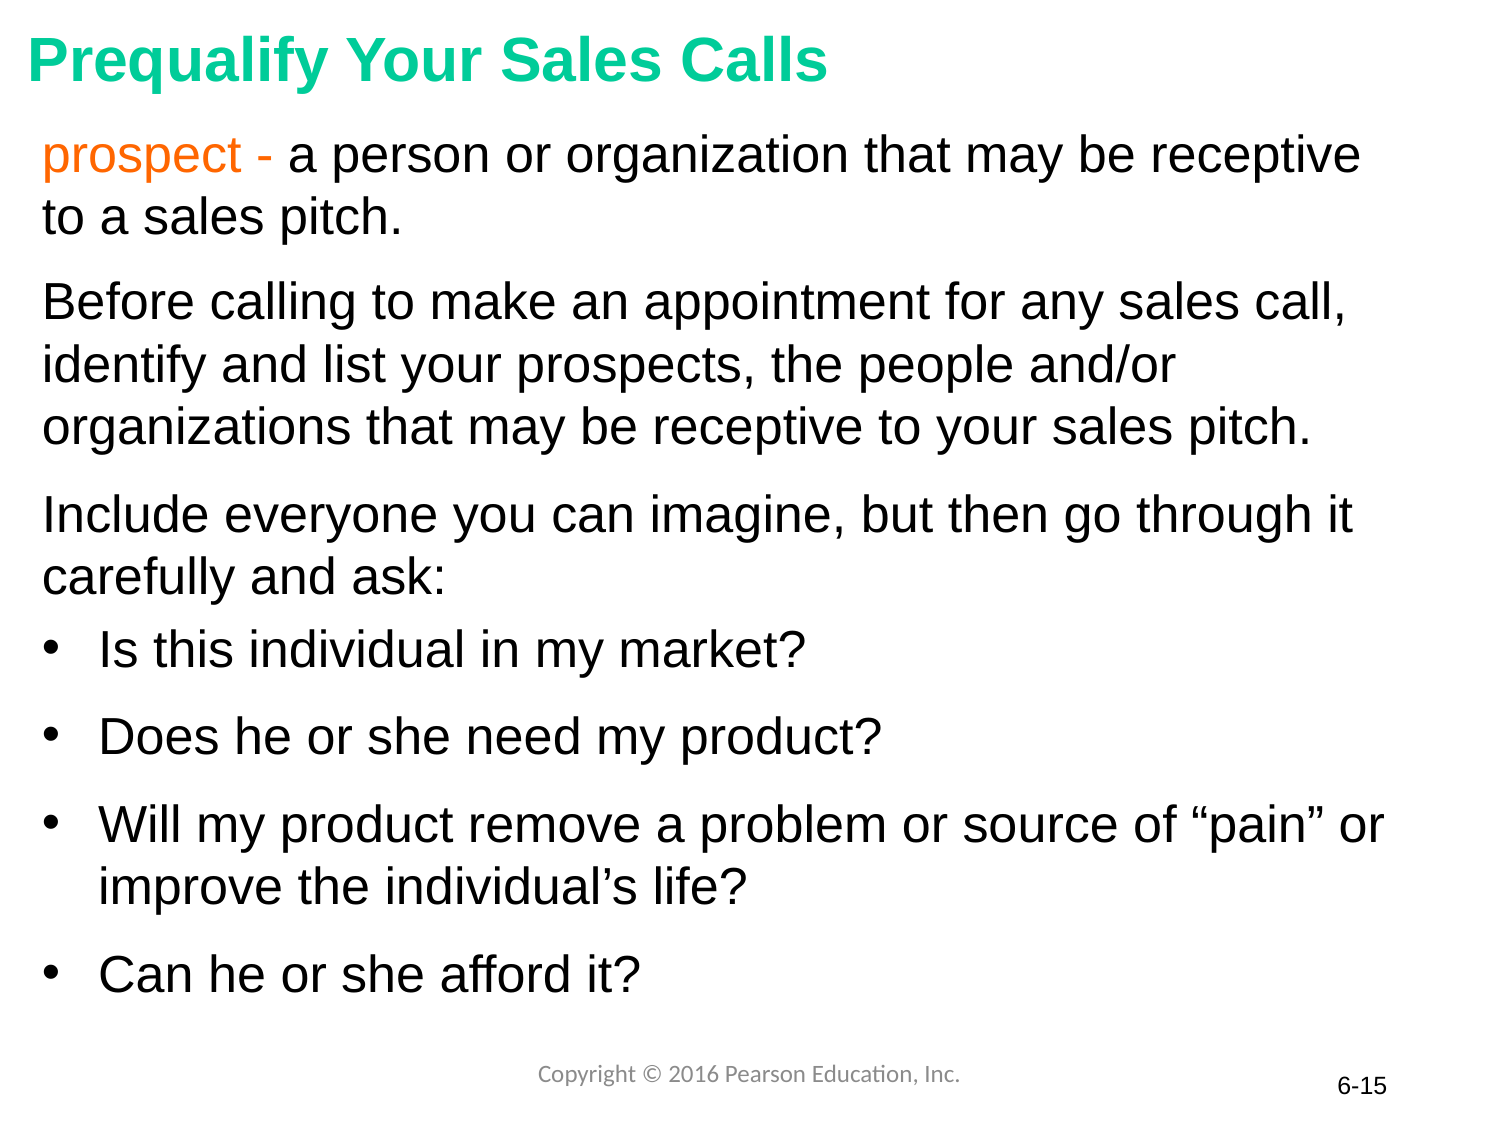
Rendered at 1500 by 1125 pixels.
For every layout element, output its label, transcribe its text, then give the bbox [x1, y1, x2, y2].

title Prequalify Your Sales Calls [12, 0, 1363, 150]
footer Copyright © 2016 Pearson Education, Inc. [512, 1042, 988, 1103]
list prospect - a person or organization that may be receptive to a sales pitch. Before calling to make an appointment for any sales call, identify and list your prospects, the people and/or organizations that may be receptive to your sales pitch. Include everyone you can imagine, but then go through it carefully and ask: Is this individual in my market? Does he or she need my product? Will my product remove a problem or source of “pain” or improve the individual’s life? Can he or she afford it? [26, 112, 1500, 1063]
